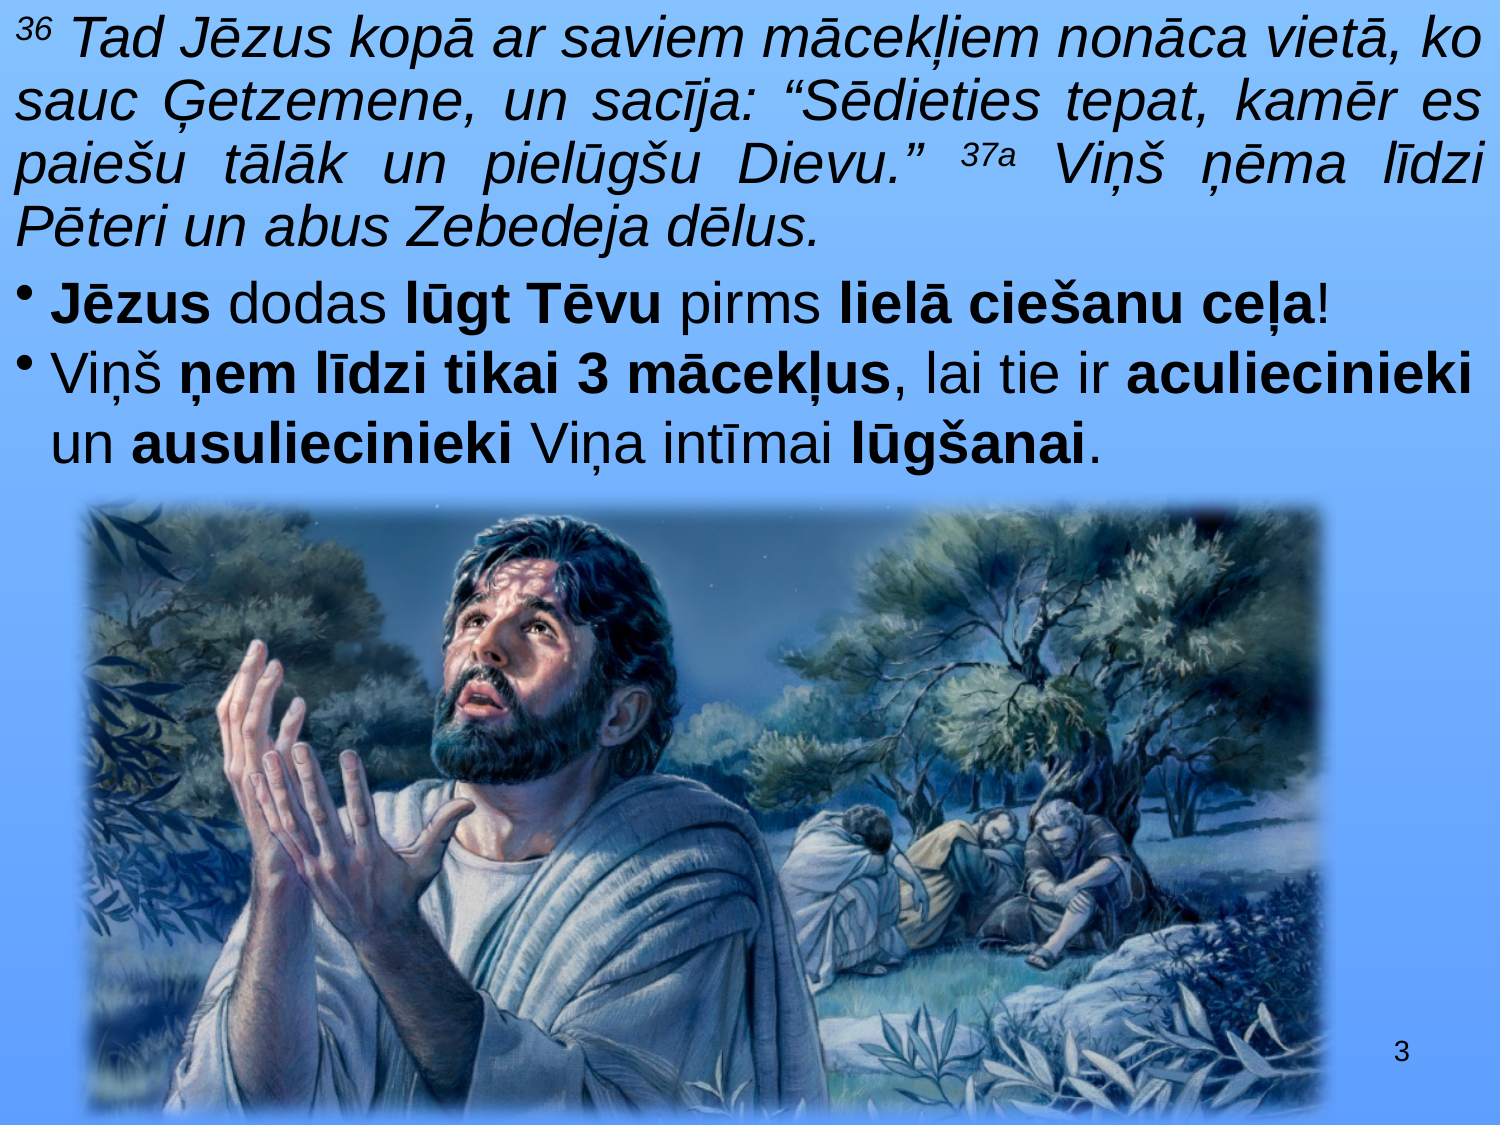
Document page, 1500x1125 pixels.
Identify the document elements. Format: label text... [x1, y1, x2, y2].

picture [70, 491, 1337, 1125]
text_box Jēzus dodas lūgt Tēvu pirms lielā ciešanu ceļa! Viņš ņem līdzi tikai 3 mācekļus, lai tie ir aculiecinieki un ausuliecinieki Viņa intīmai lūgšanai. [0, 257, 1500, 483]
list 36 Tad Jēzus kopā ar saviem mācekļiem nonāca vietā, ko sauc Ģetzemene, un sacīja: “Sēdieties tepat, kamēr es paiešu tālāk un pielūgšu Dievu.” 37a Viņš ņēma līdzi Pēteri un abus Zebedeja dēlus. [0, 0, 1500, 178]
slide_number 3 [1340, 1024, 1426, 1103]
